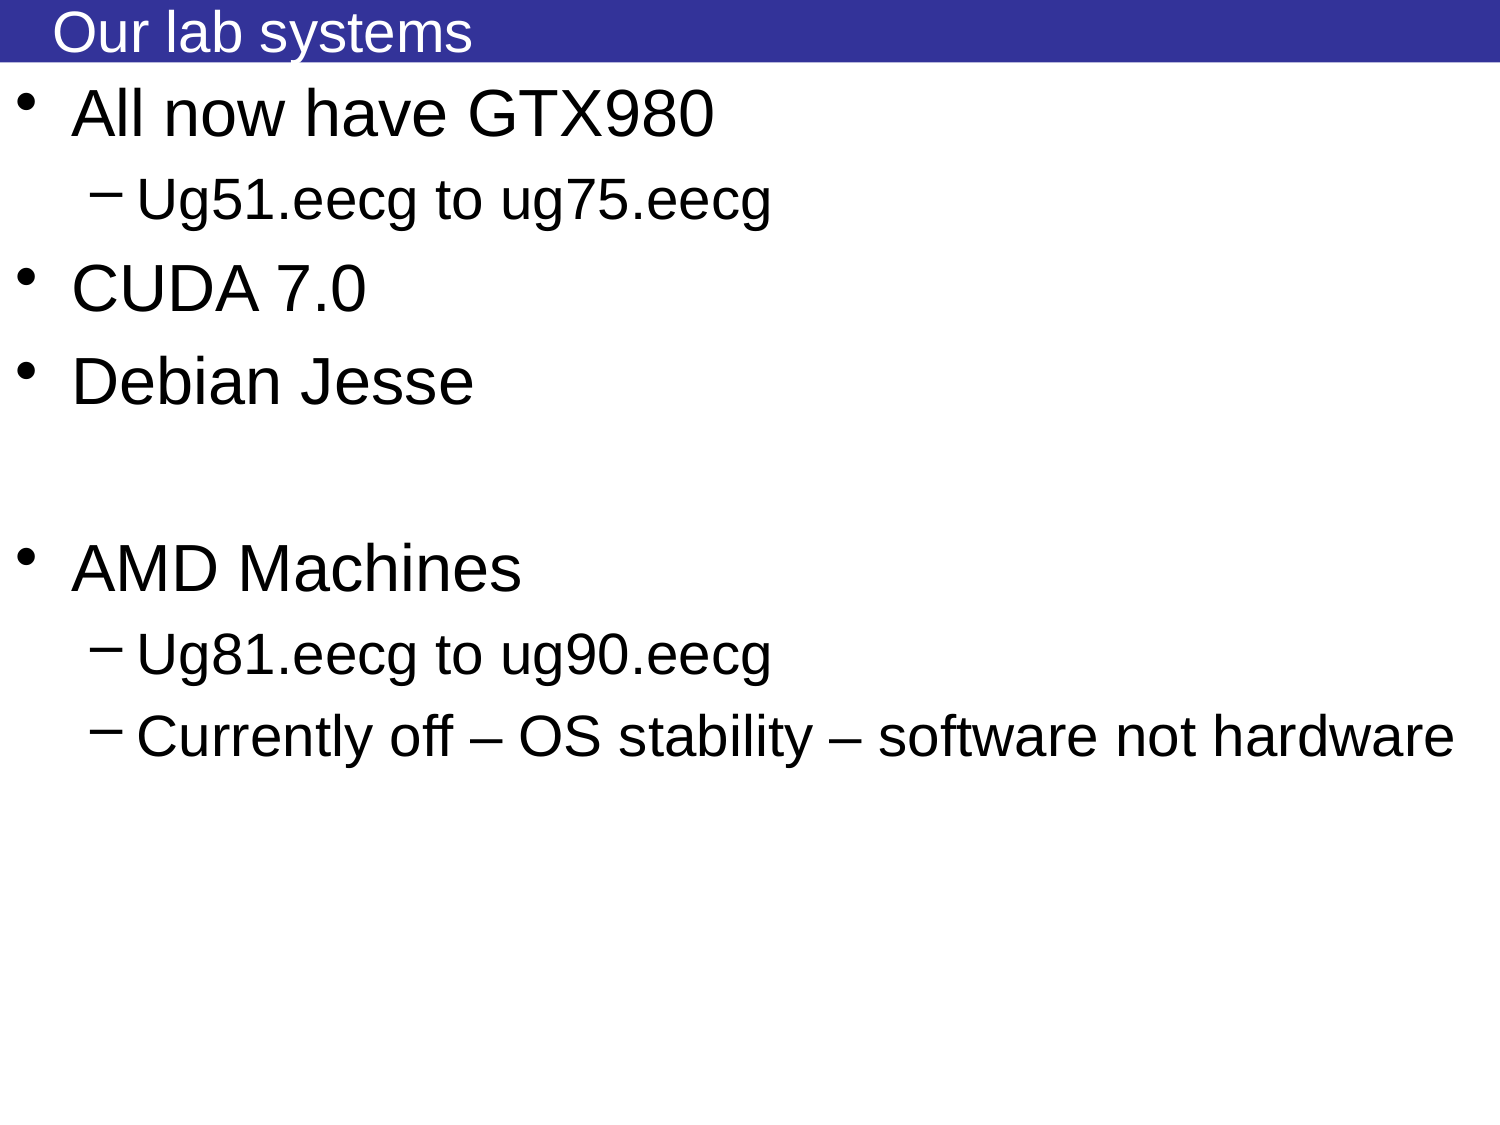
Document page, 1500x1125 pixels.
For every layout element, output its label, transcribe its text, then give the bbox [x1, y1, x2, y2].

list All now have GTX980 Ug51.eecg to ug75.eecg CUDA 7.0 Debian Jesse AMD Machines Ug81.eecg to ug90.eecg Currently off – OS stability – software not hardware [0, 62, 1500, 1125]
title Our lab systems [37, 7, 1426, 51]
